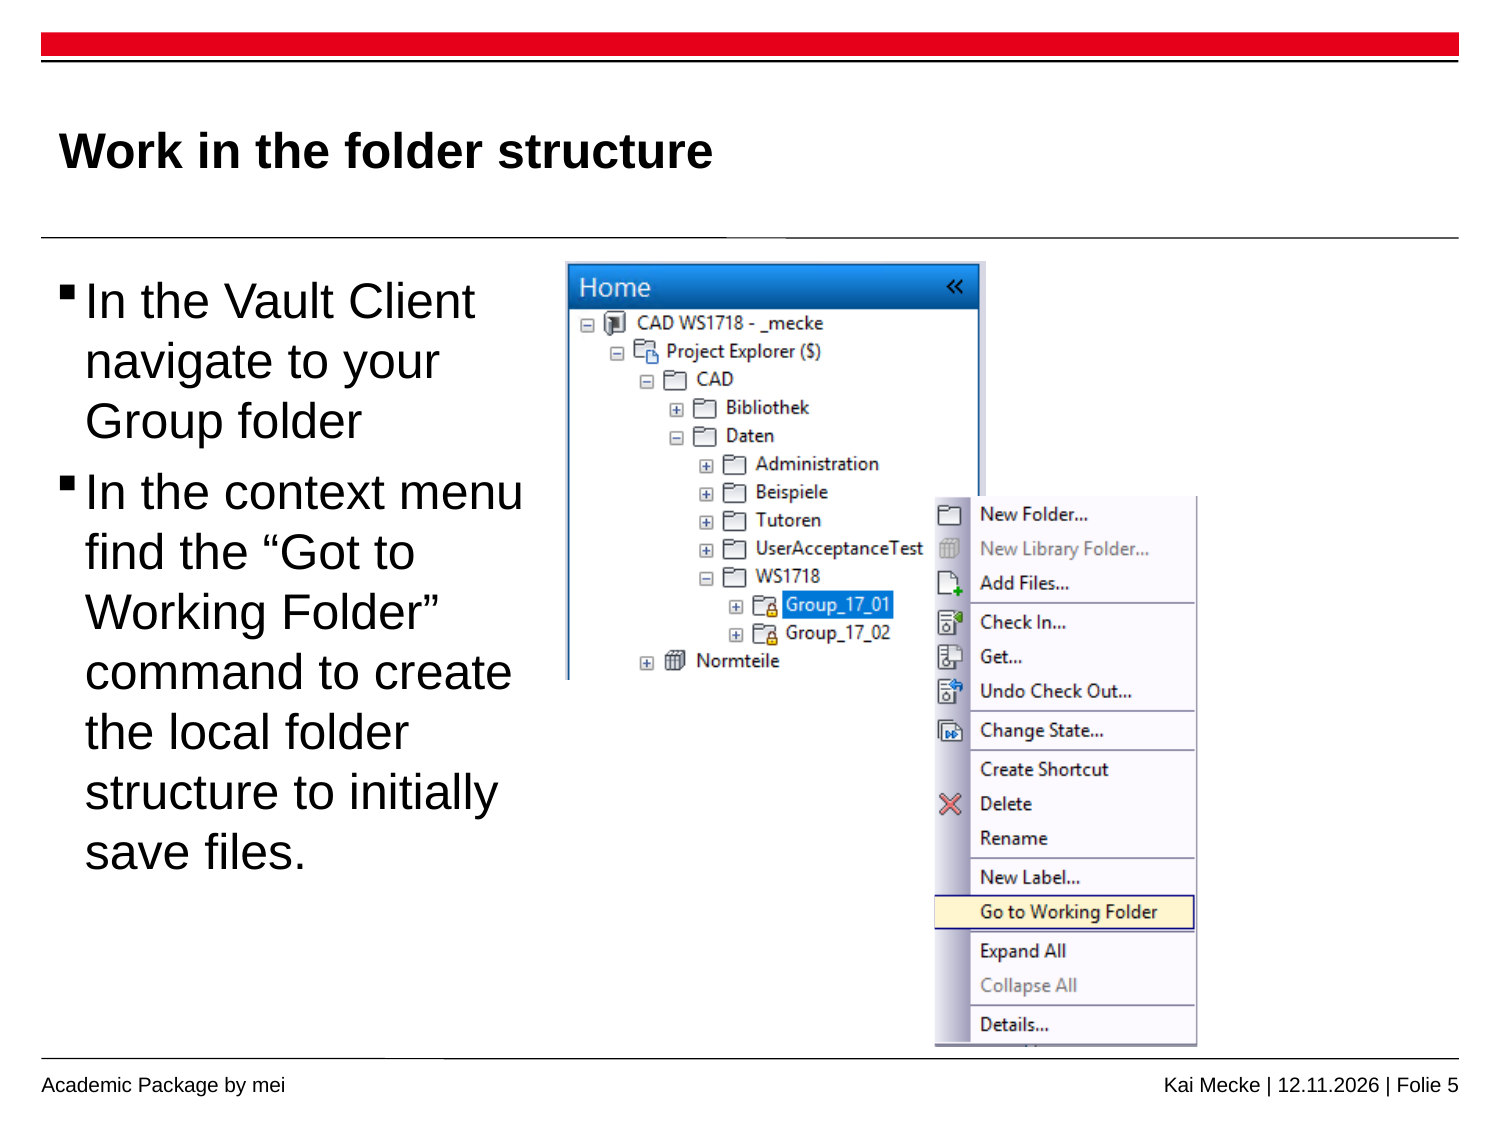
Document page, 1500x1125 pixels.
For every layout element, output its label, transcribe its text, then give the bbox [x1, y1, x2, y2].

list In the Vault Client navigate to your Group folder In the context menu find the “Got to Working Folder” command to create the local folder structure to initially save files. [40, 260, 566, 1047]
footer Kai Mecke | 21.11.2017 | Folie 5 [1084, 1071, 1459, 1106]
title Work in the folder structure [58, 79, 1187, 218]
picture [565, 260, 1198, 1047]
